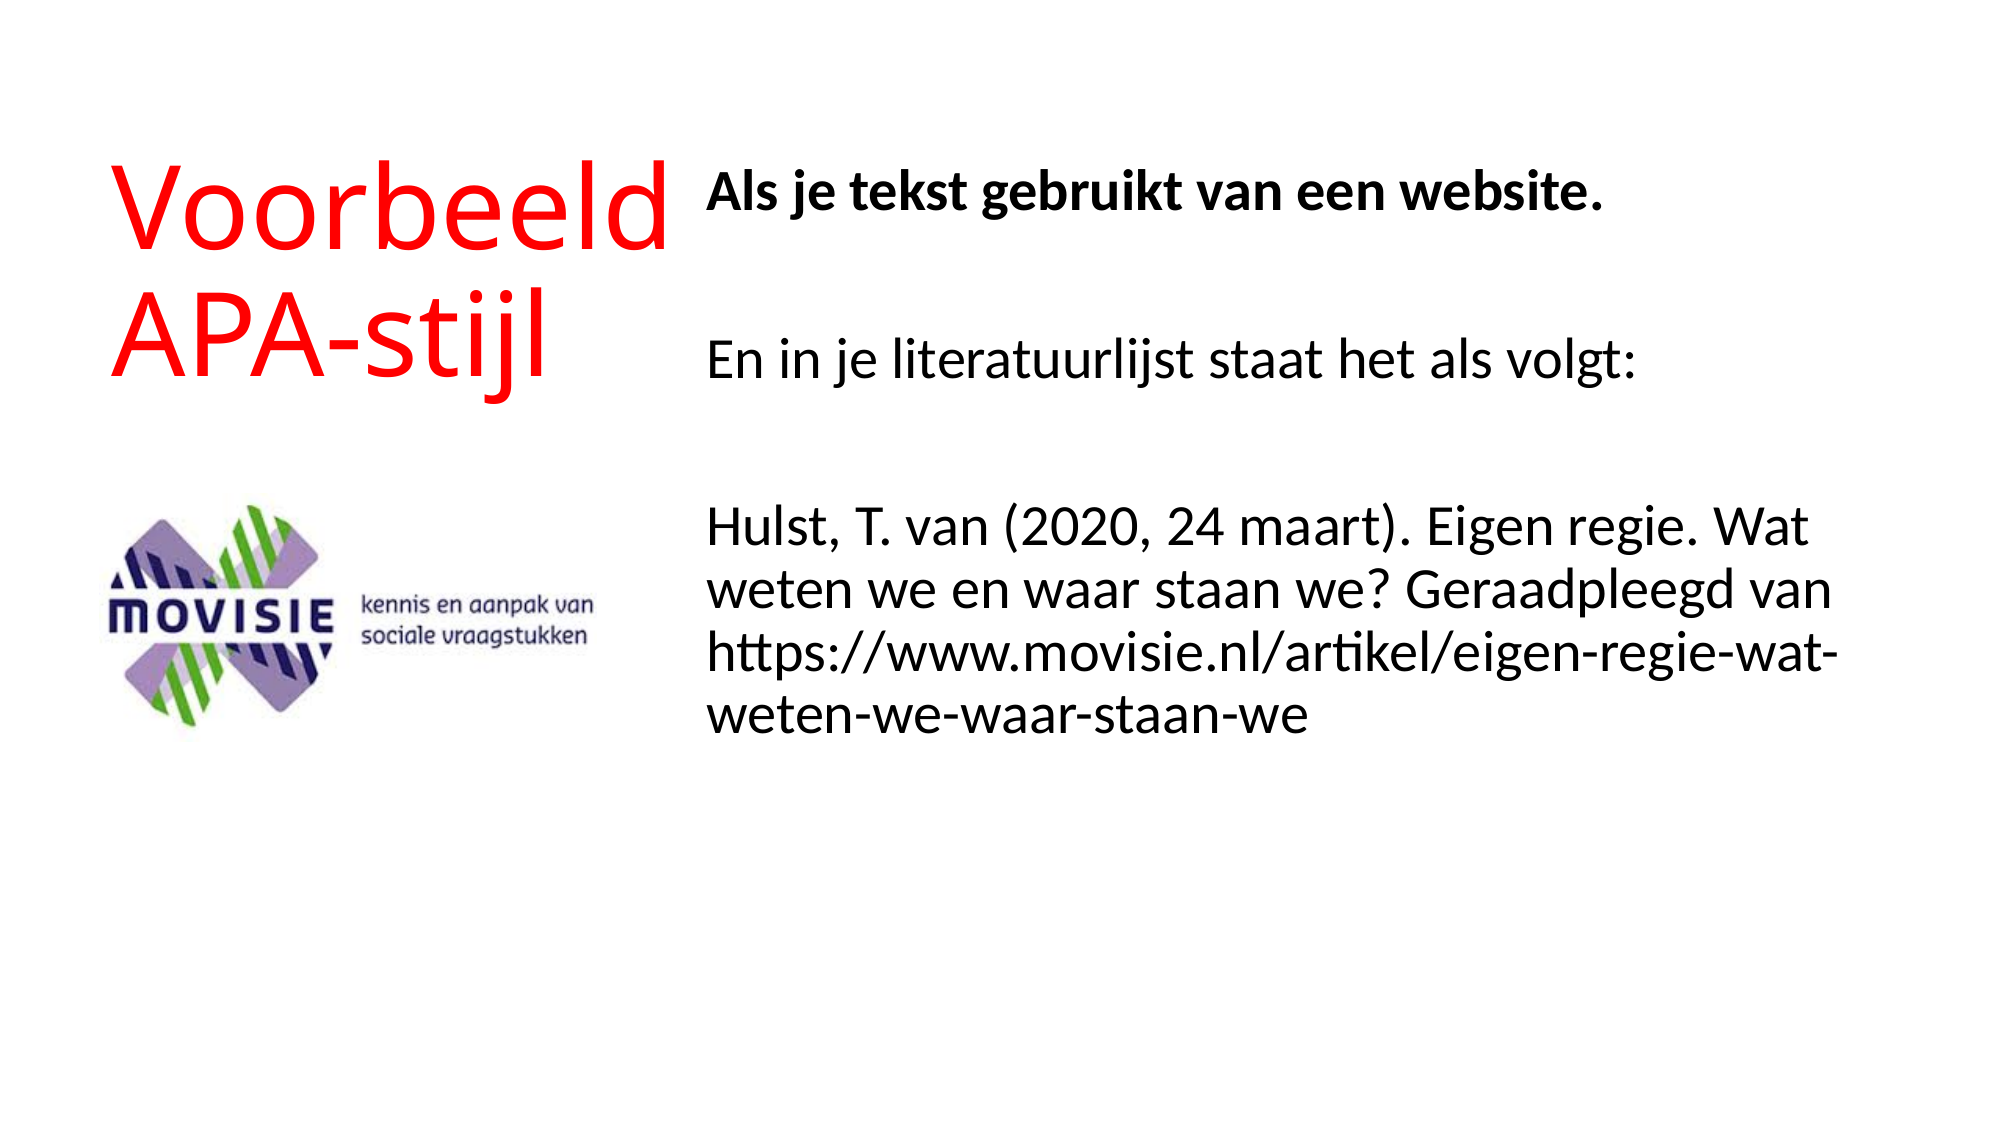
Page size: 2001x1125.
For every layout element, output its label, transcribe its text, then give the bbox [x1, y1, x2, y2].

title Voorbeeld APA-stijl [96, 0, 722, 691]
list Als je tekst gebruikt van een website. En in je literatuurlijst staat het als volgt: Hulst, T. van (2020, 24 maart). Eigen regie. Wat weten we en waar staan we? Geraadpleegd van https://www.movisie.nl/artikel/eigen-regie-wat-weten-we-waar-staan-we [690, 152, 1866, 973]
picture [99, 493, 597, 743]
